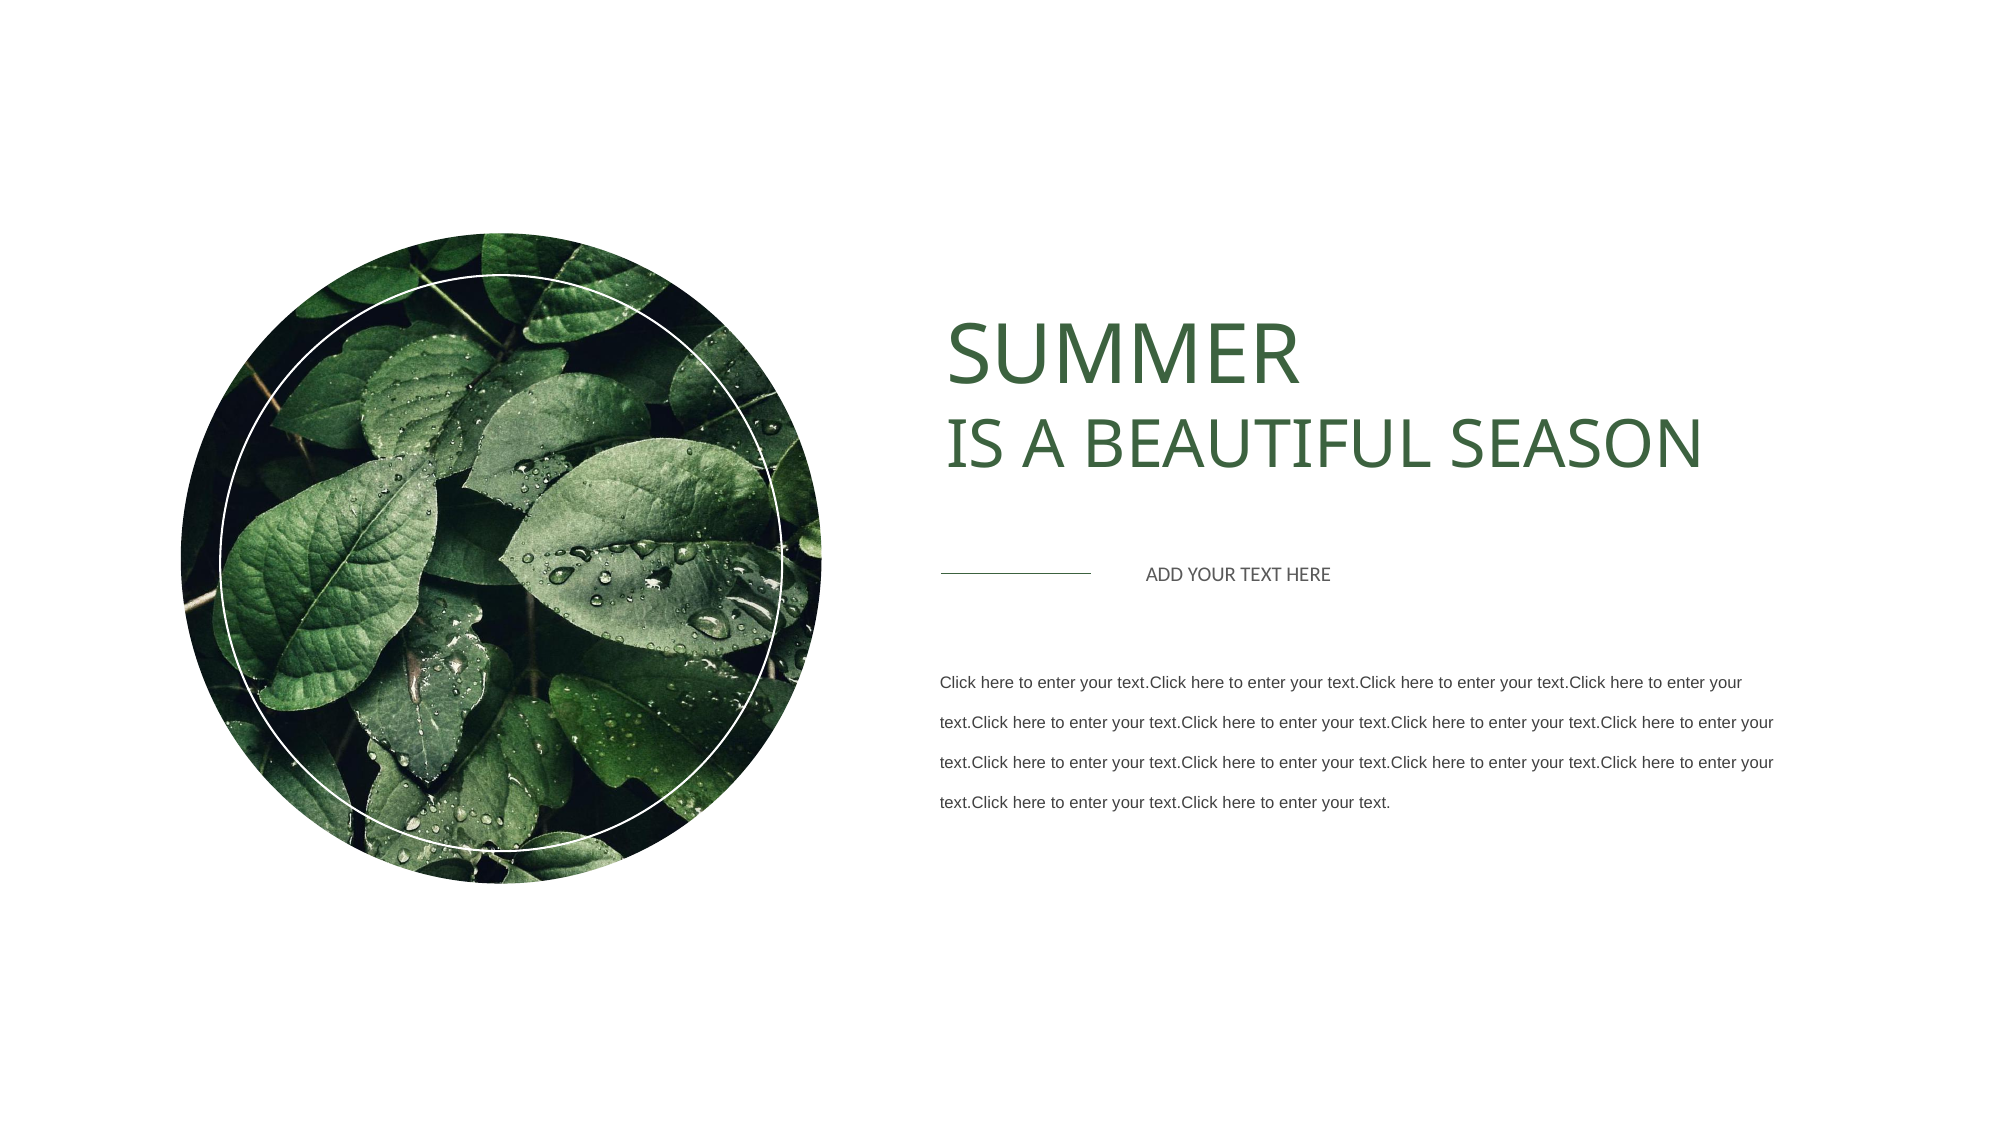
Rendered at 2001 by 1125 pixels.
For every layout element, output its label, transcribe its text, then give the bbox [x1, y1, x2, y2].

text_box Click here to enter your text.Click here to enter your text.Click here to enter your text.Click here to enter your text.Click here to enter your text.Click here to enter your text.Click here to enter your text.Click here to enter your text.Click here to enter your text.Click here to enter your text.Click here to enter your text.Click here to enter your text.Click here to enter your text.Click here to enter your text. [925, 645, 1808, 820]
text_box SUMMER IS A BEAUTIFUL SEASON [931, 293, 1814, 488]
picture [180, 233, 822, 884]
text_box ADD YOUR TEXT HERE [1131, 552, 1594, 593]
